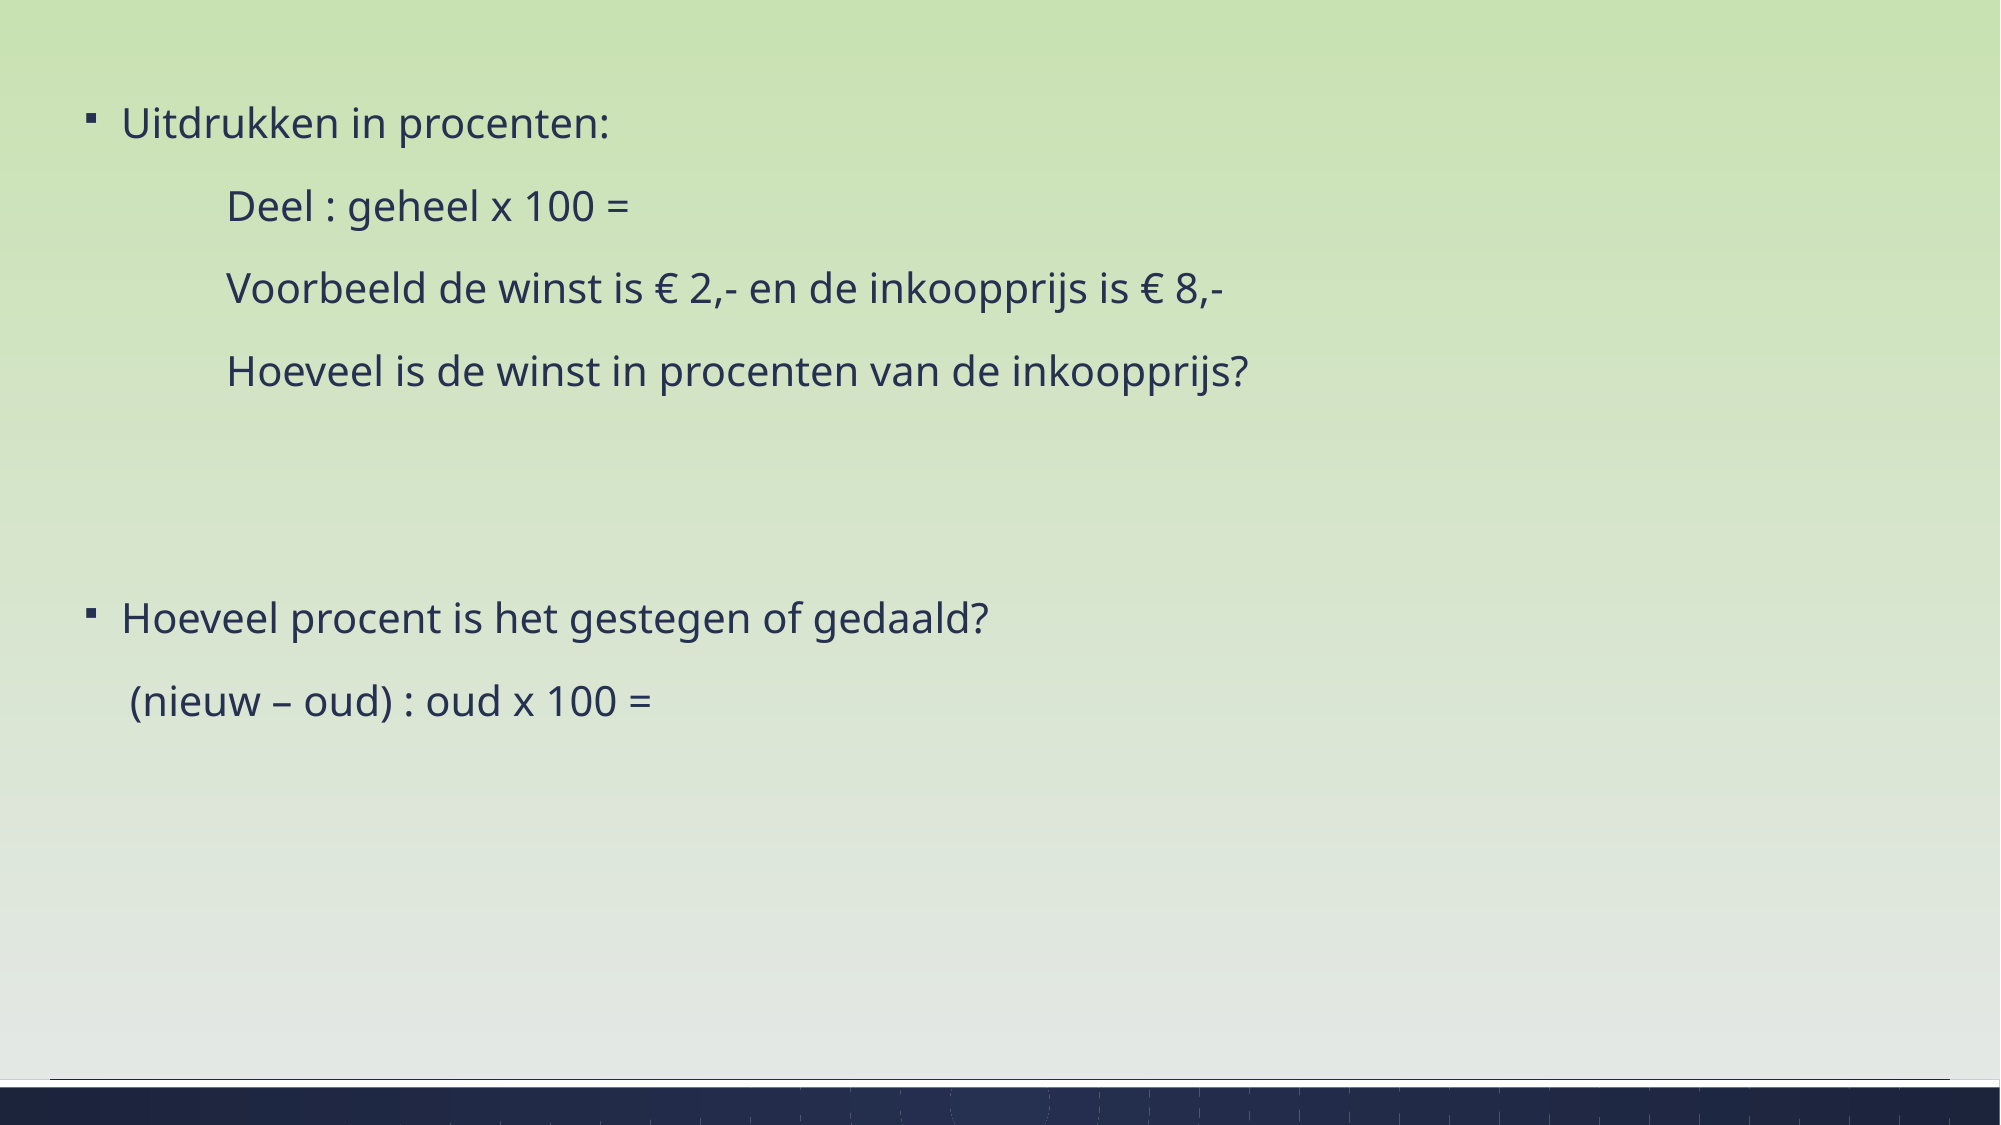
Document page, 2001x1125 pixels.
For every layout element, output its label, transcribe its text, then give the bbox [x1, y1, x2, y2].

list Uitdrukken in procenten: Deel : geheel x 100 = Voorbeeld de winst is € 2,- en de inkoopprijs is € 8,- Hoeveel is de winst in procenten van de inkoopprijs? Hoeveel procent is het gestegen of gedaald? (nieuw – oud) : oud x 100 = [61, 95, 1913, 989]
